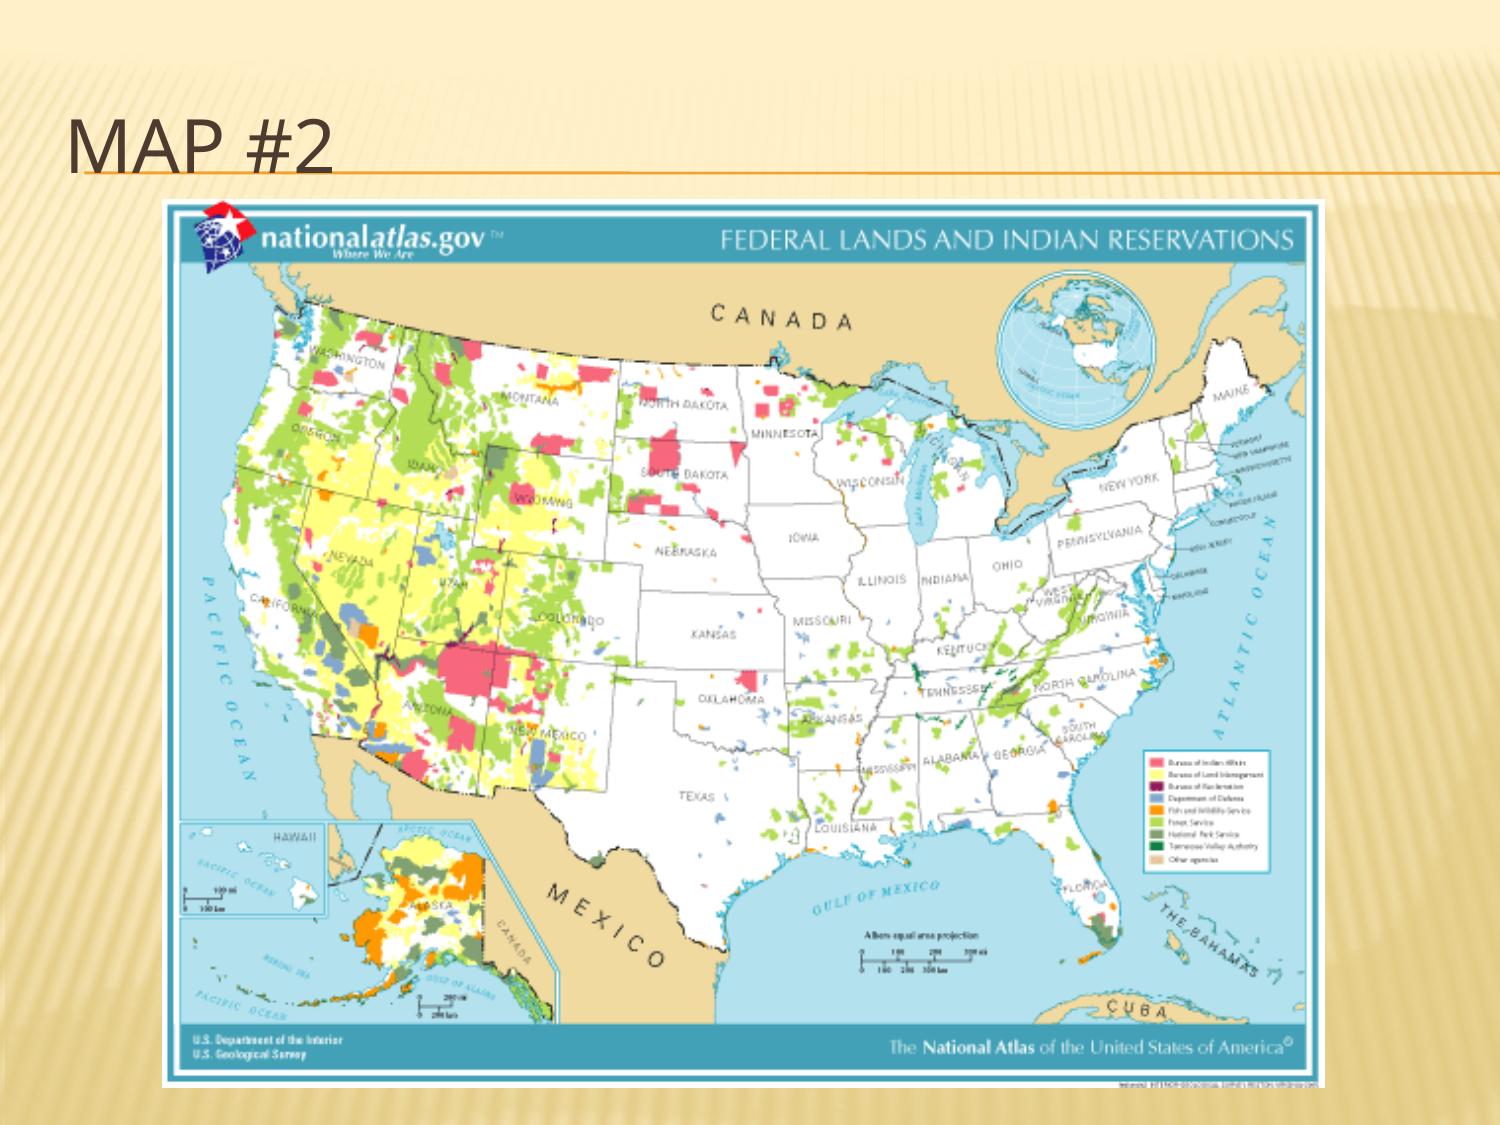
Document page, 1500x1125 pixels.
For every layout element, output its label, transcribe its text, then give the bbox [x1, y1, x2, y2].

title Map #2 [50, 75, 1475, 213]
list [162, 199, 1325, 1088]
